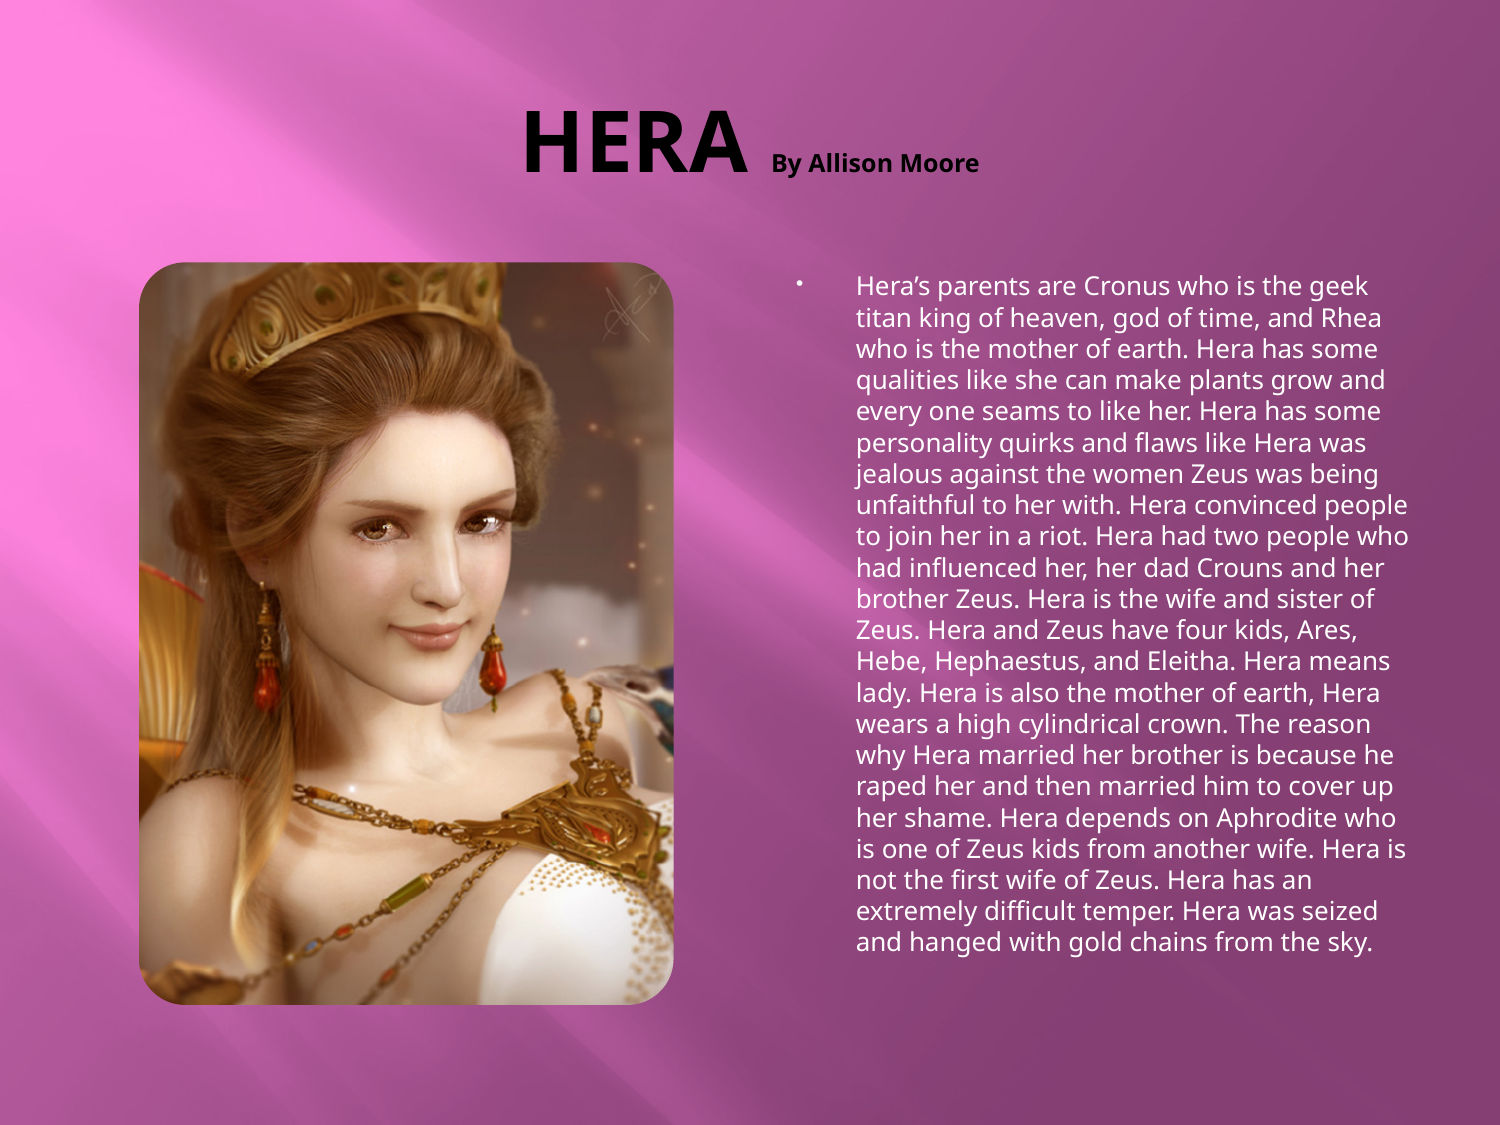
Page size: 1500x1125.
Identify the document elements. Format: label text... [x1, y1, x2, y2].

title HERA By Allison Moore [75, 45, 1425, 233]
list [138, 262, 674, 1006]
list Hera’s parents are Cronus who is the geek titan king of heaven, god of time, and Rhea who is the mother of earth. Hera has some qualities like she can make plants grow and every one seams to like her. Hera has some personality quirks and flaws like Hera was jealous against the women Zeus was being unfaithful to her with. Hera convinced people to join her in a riot. Hera had two people who had influenced her, her dad Crouns and her brother Zeus. Hera is the wife and sister of Zeus. Hera and Zeus have four kids, Ares, Hebe, Hephaestus, and Eleitha. Hera means lady. Hera is also the mother of earth, Hera wears a high cylindrical crown. The reason why Hera married her brother is because he raped her and then married him to cover up her shame. Hera depends on Aphrodite who is one of Zeus kids from another wife. Hera is not the first wife of Zeus. Hera has an extremely difficult temper. Hera was seized and hanged with gold chains from the sky. [762, 262, 1425, 1005]
